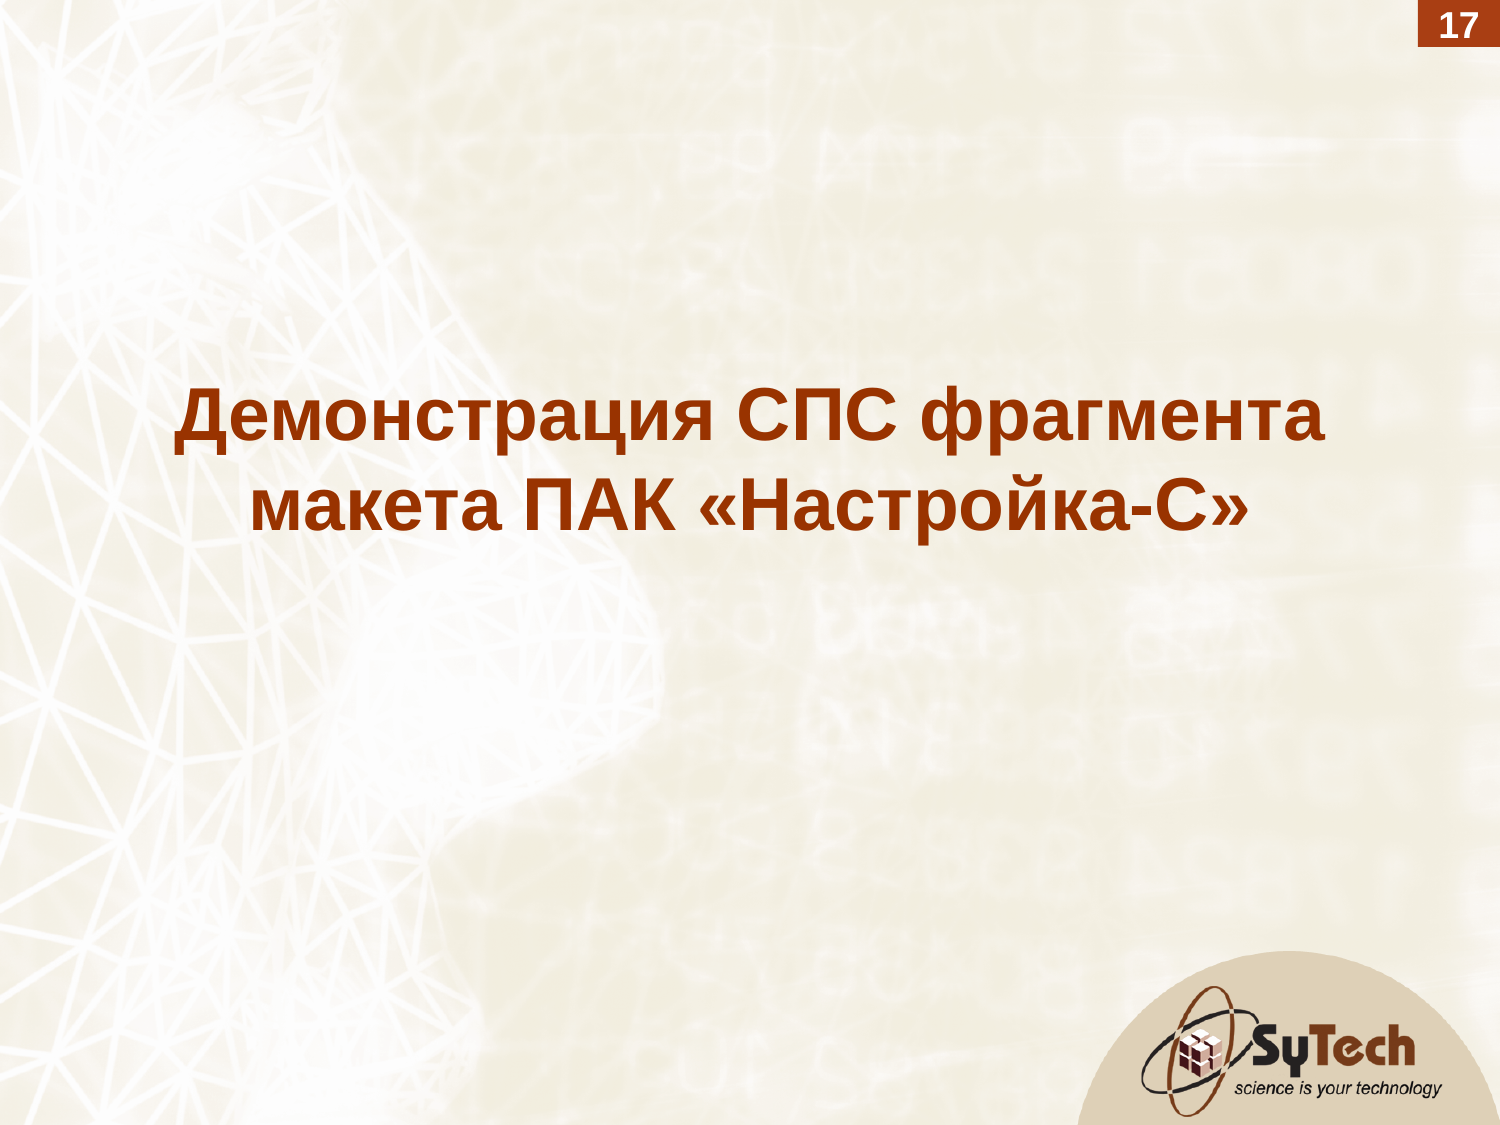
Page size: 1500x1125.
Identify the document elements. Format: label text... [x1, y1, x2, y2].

text_box 17 [1417, 0, 1500, 47]
picture [0, 0, 1500, 1125]
text_box Демонстрация СПС фрагмента макета ПАК «Настройка-С» [64, 373, 1436, 537]
